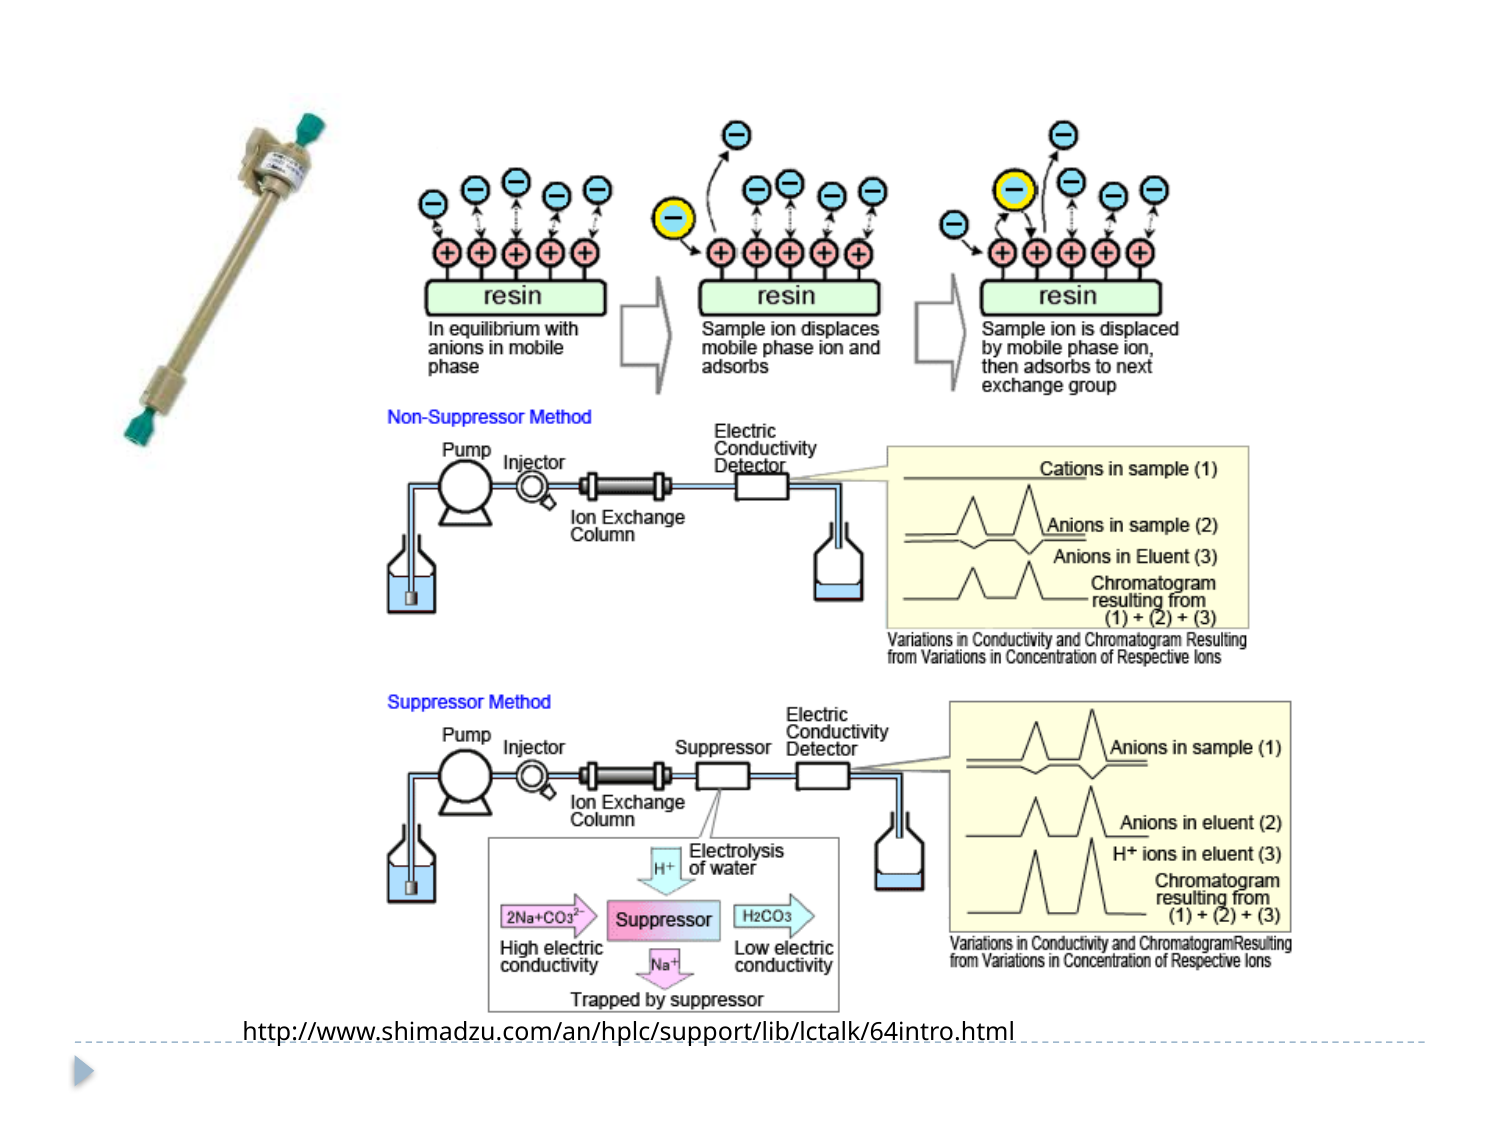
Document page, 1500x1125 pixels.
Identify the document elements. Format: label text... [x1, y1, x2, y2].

picture [407, 113, 1189, 400]
picture [359, 687, 1298, 1017]
text_box http://www.shimadzu.com/an/hplc/support/lib/lctalk/64intro.html [227, 1007, 1276, 1053]
picture [64, 93, 1295, 670]
